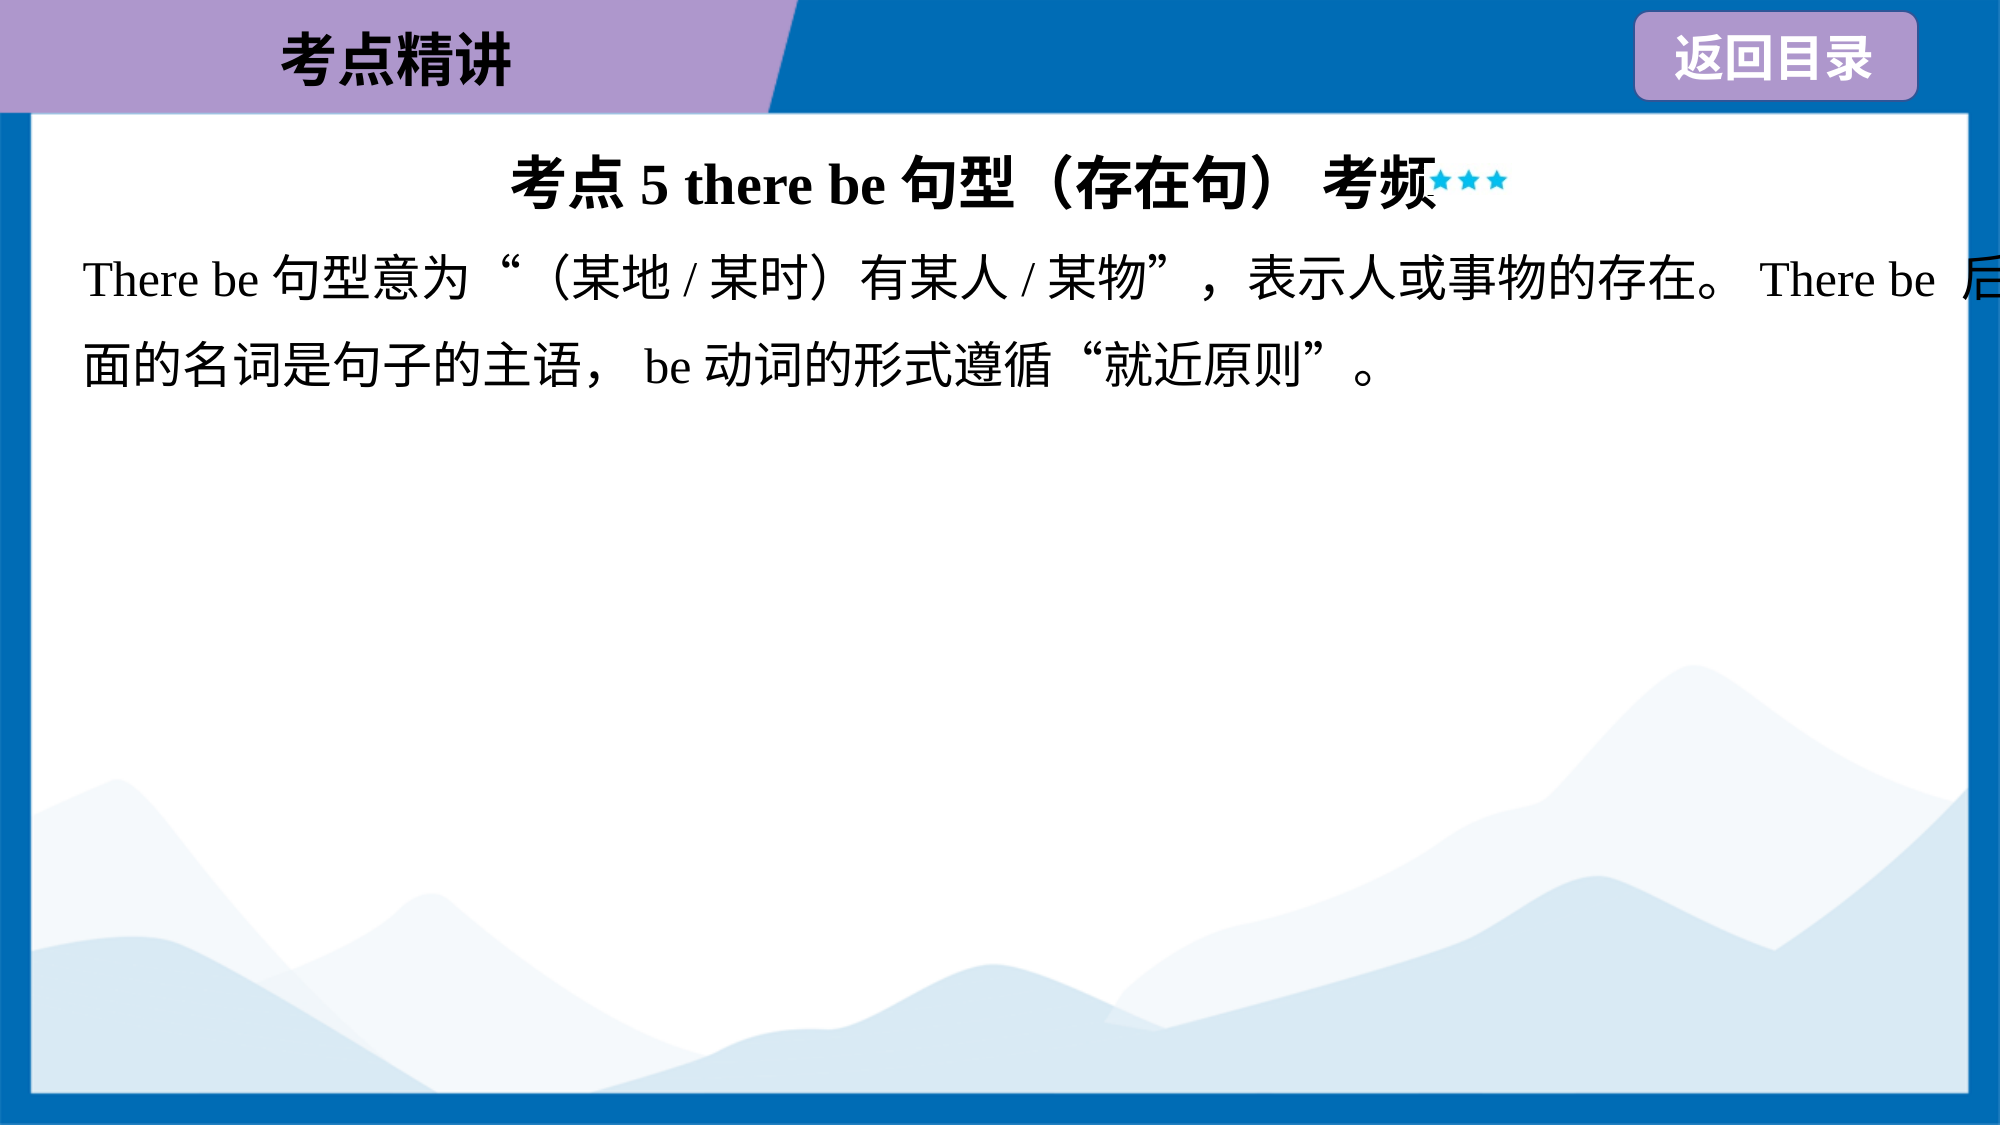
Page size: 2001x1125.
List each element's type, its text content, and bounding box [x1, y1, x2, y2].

text_box There be句型意为“（某地/某时）有某人/某物”，表示人或事物的存在。There be 后 面的名词是句子的主语，be动词的形式遵循“就近原则”。 [82, 214, 1917, 385]
text_box 考点5 there be句型（存在句） 考频 . [82, 144, 1918, 215]
picture [0, 0, 2000, 1125]
